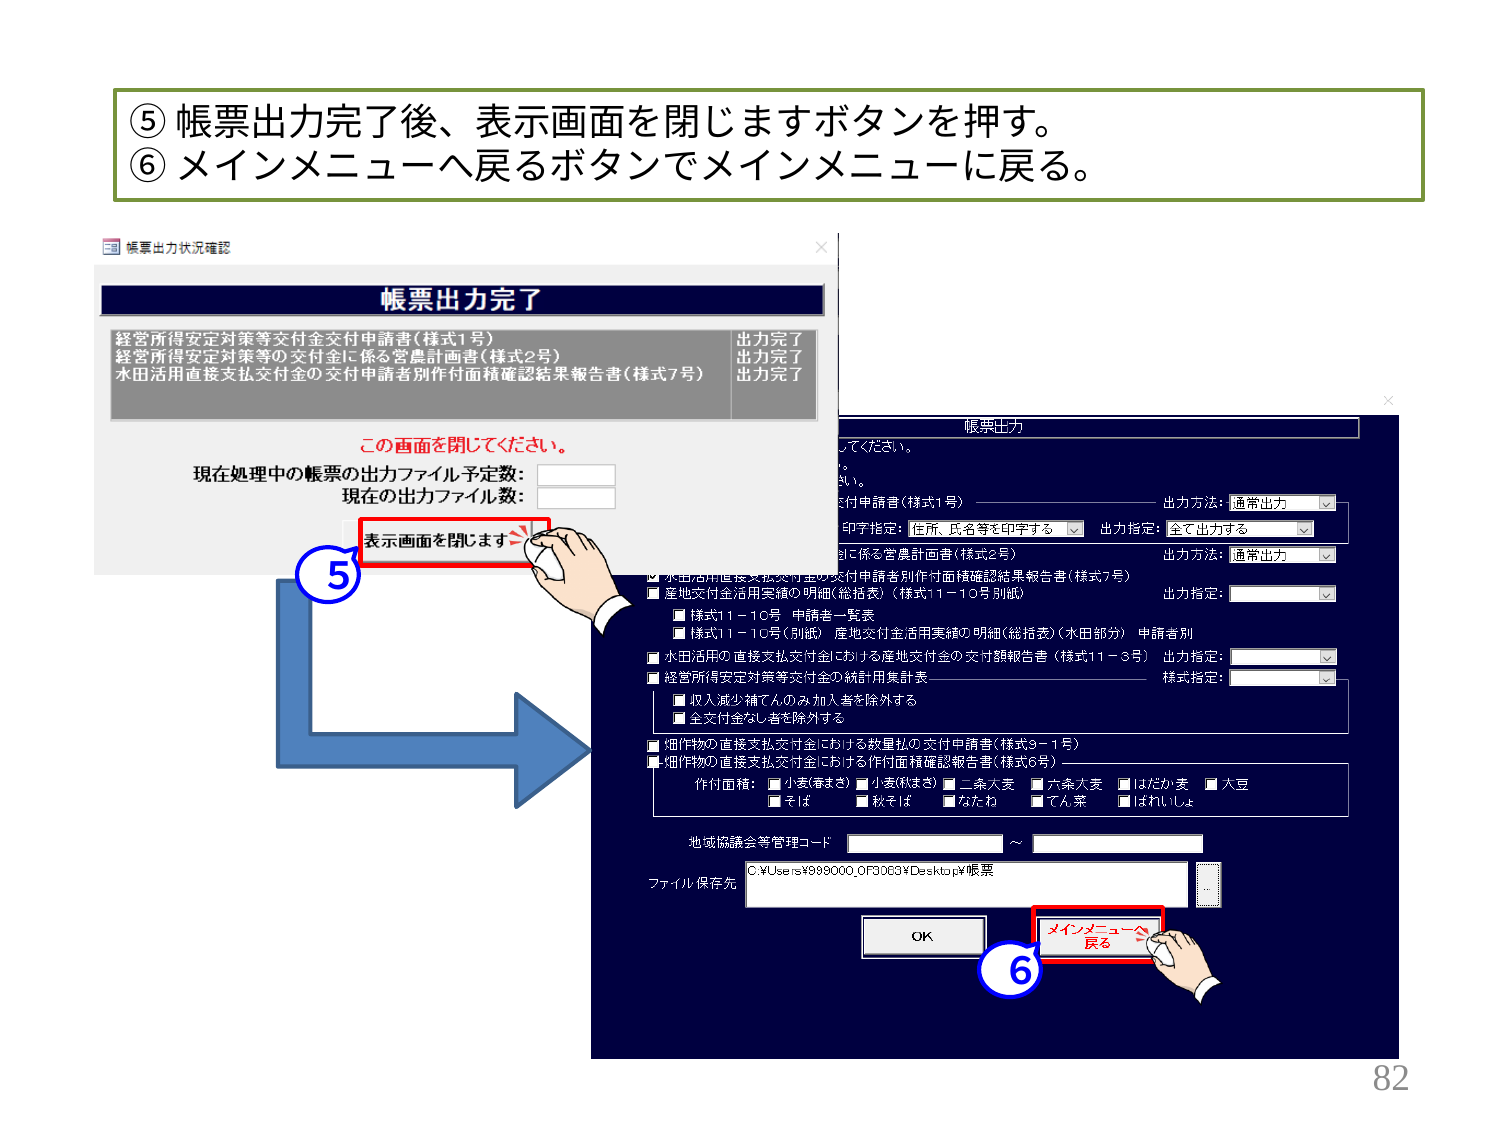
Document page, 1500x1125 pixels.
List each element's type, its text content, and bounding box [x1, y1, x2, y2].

text_box [275, 582, 586, 809]
picture [94, 233, 1399, 1059]
text_box ５ [296, 582, 360, 605]
slide_number 81 [1074, 1045, 1425, 1106]
text_box ⑤帳票出力完了後、表示画面を閉じますボタンを押す。 ⑥メインメニューへ戻るボタンでメインメニューに戻る。 [113, 88, 1425, 202]
